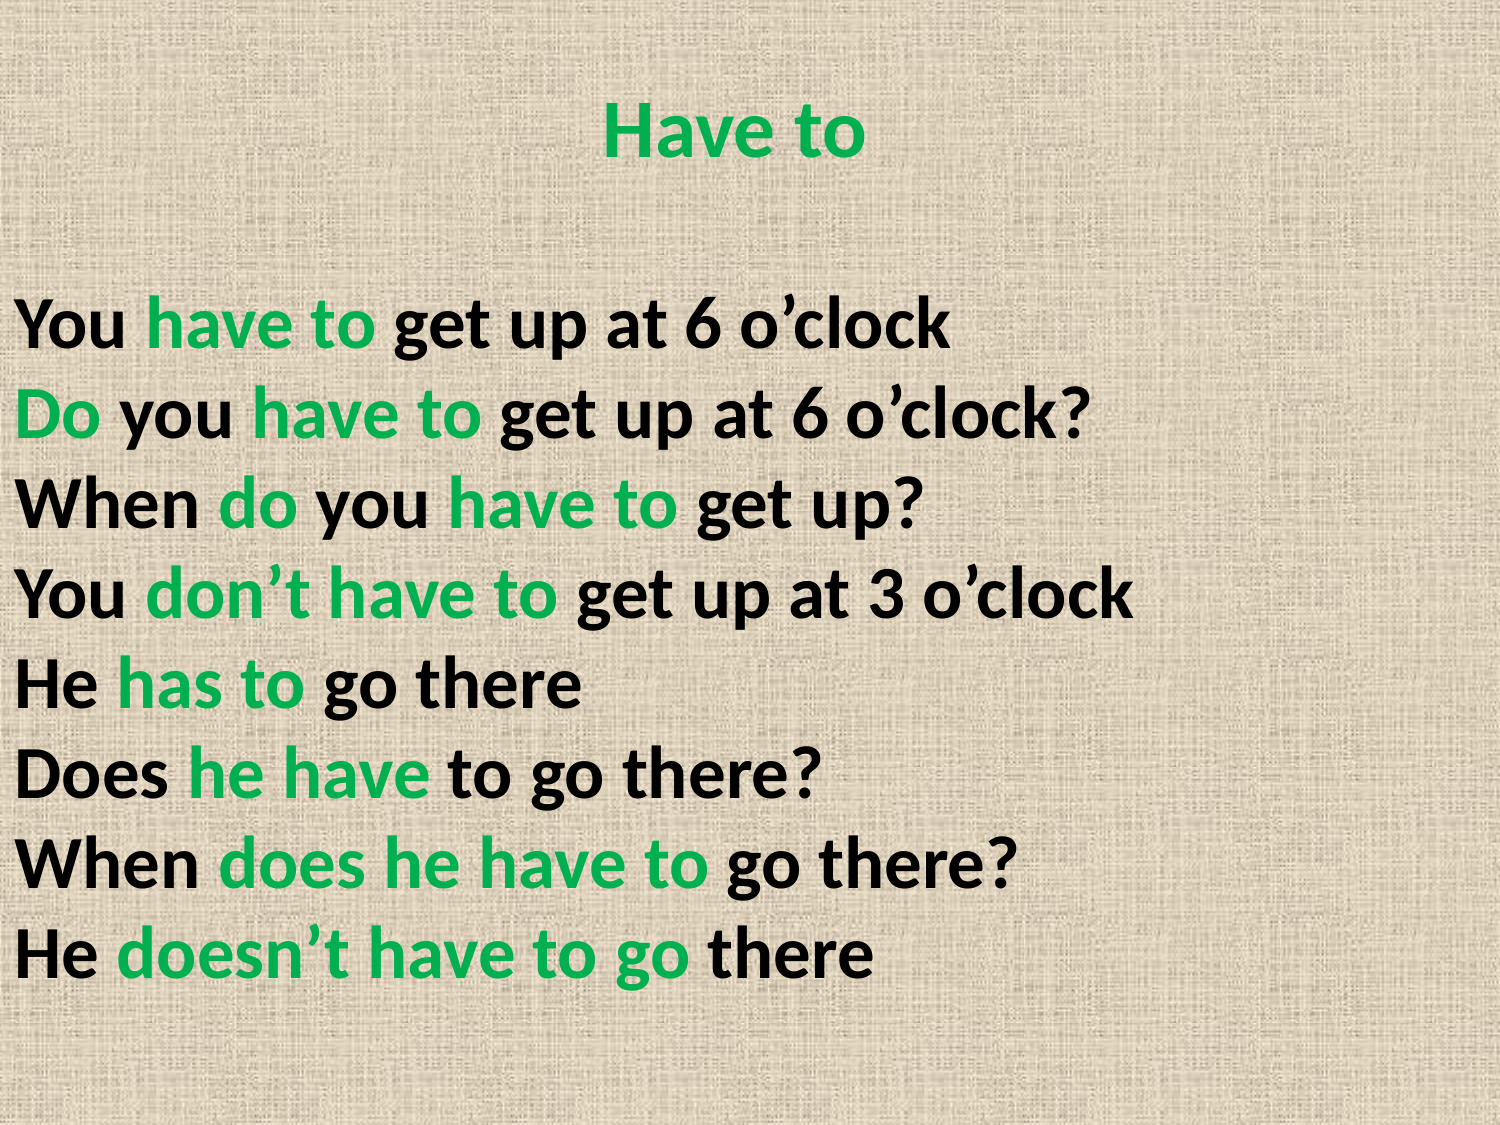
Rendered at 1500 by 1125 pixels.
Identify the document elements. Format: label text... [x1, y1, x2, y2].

picture [0, 0, 1500, 1125]
text_box Have to You have to get up at 6 o’clock Do you have to get up at 6 o’clock? When do you have to get up? You don’t have to get up at 3 o’clock He has to go there Does he have to go there? When does he have to go there? He doesn’t have to go there [0, 66, 1471, 1001]
